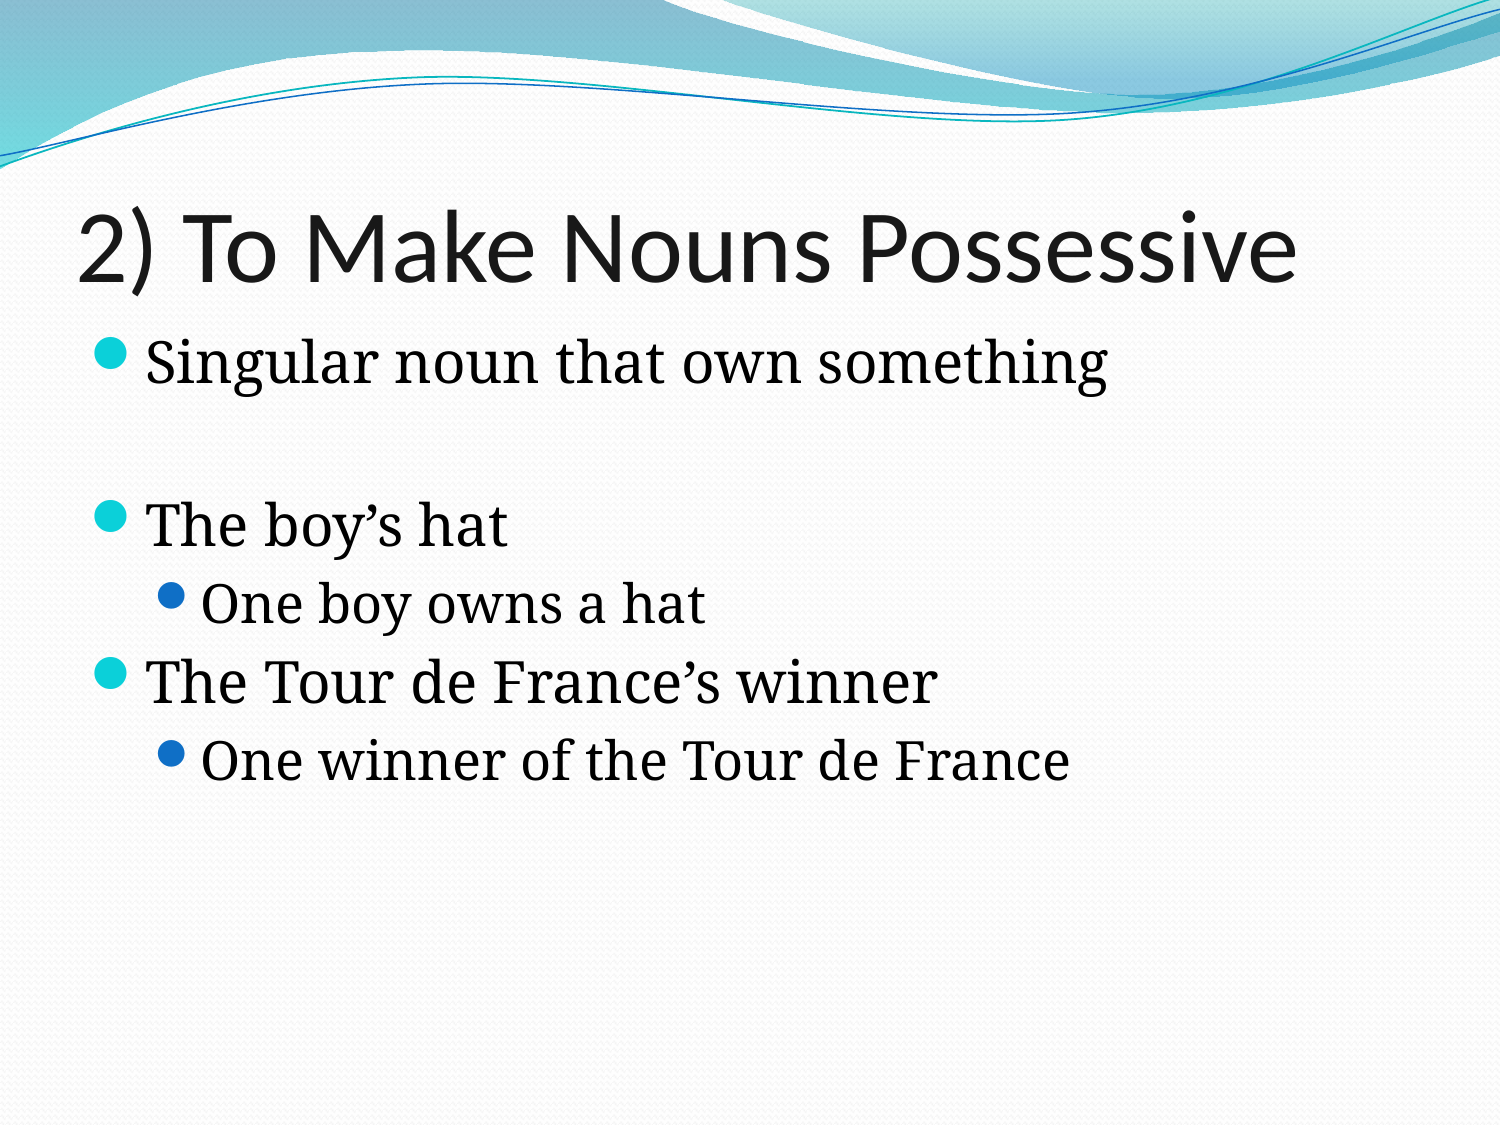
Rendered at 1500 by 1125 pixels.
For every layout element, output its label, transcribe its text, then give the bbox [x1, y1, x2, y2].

list Singular noun that own something The boy’s hat One boy owns a hat The Tour de France’s winner One winner of the Tour de France [75, 317, 1425, 1038]
title 2) To Make Nouns Possessive [75, 115, 1425, 303]
